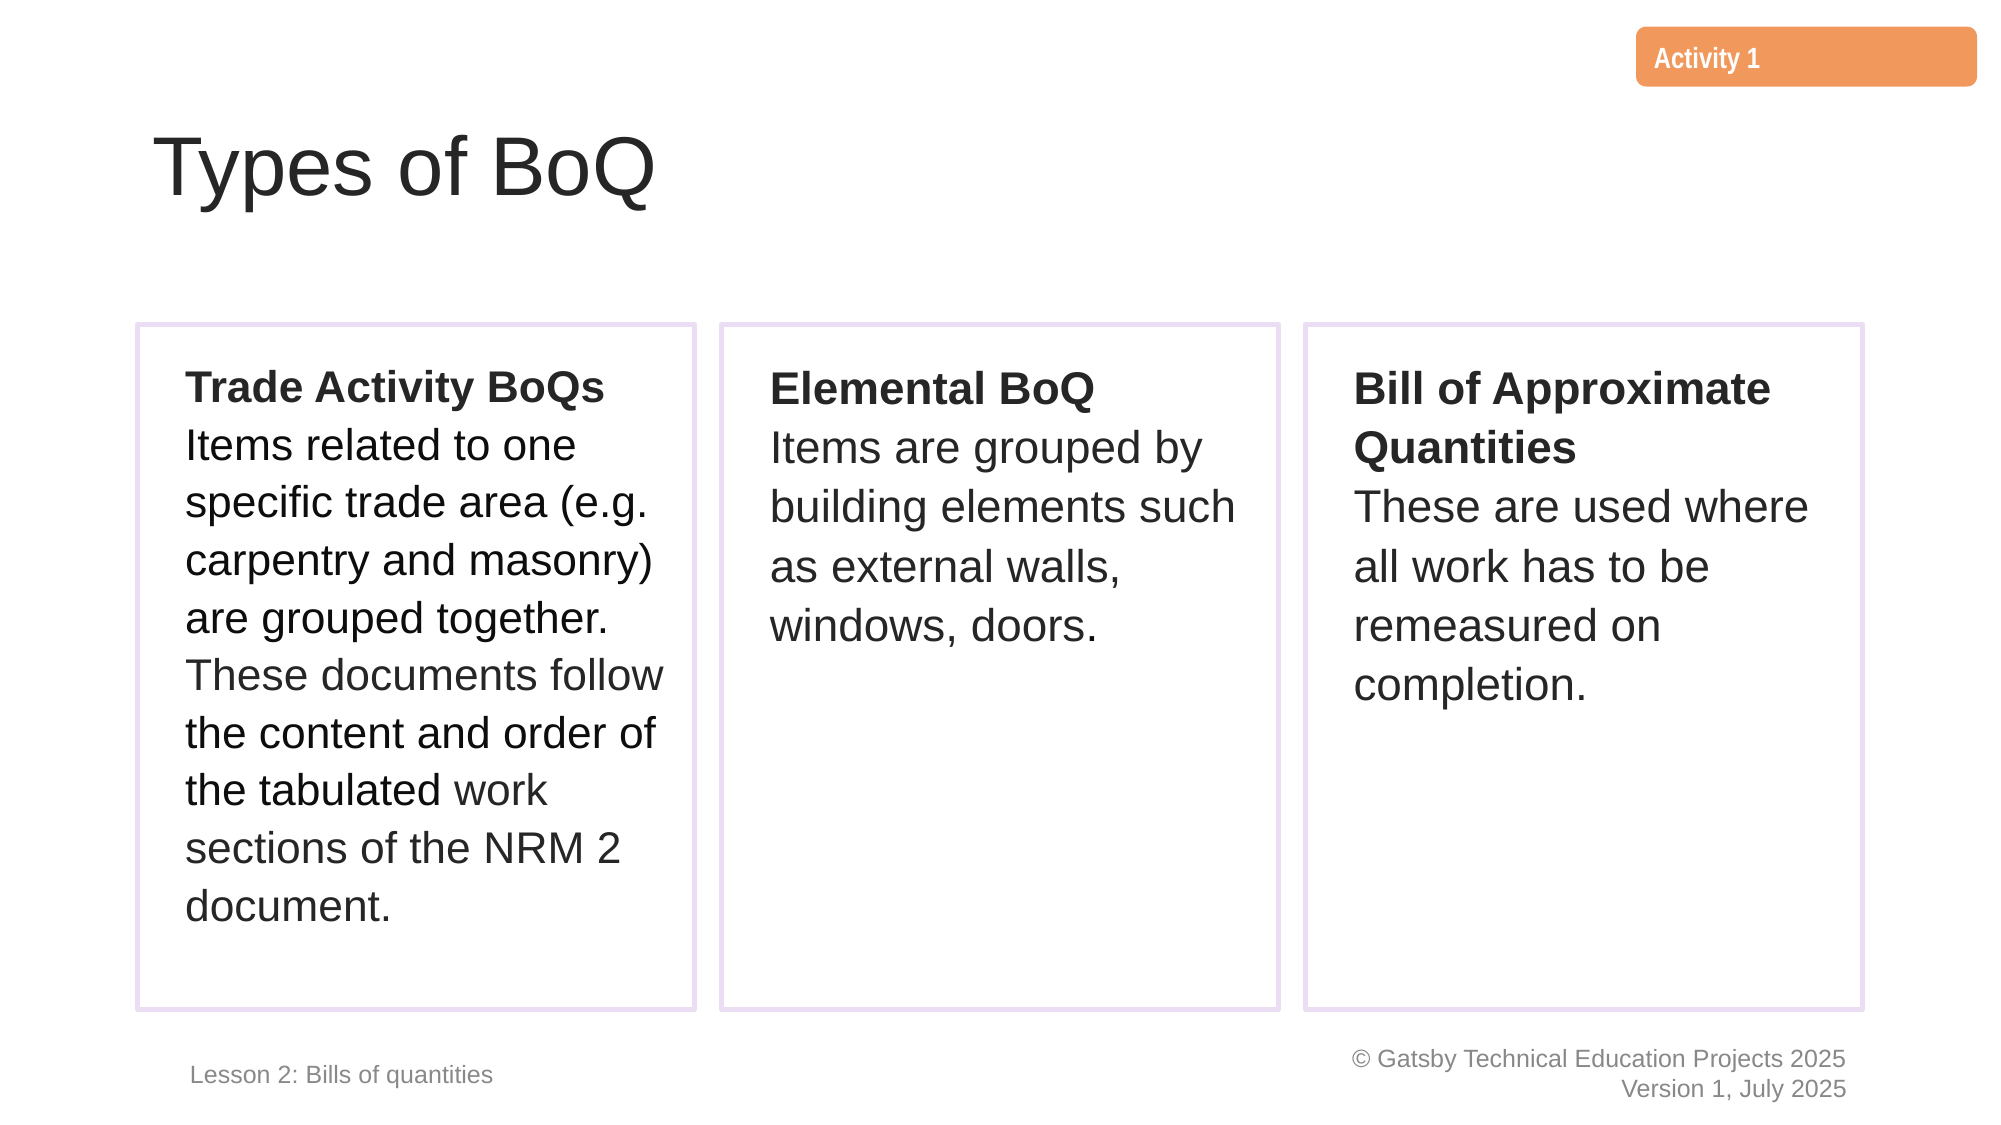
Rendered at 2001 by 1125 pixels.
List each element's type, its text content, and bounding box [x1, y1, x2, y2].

title Types of BoQ [137, 59, 1863, 278]
list Elemental BoQ Items are grouped by building elements such as external walls, windows, doors. [719, 322, 1281, 1012]
list Trade Activity BoQs Items related to one specific trade area (e.g. carpentry and masonry) are grouped together. These documents follow the content and order of the tabulated work sections of the NRM 2 document. [135, 322, 697, 1012]
text_box Activity 1 [1636, 26, 1978, 87]
list Lesson 2: Bills of quantities [137, 1042, 829, 1103]
text_box Bill of Approximate Quantities These are used where all work has to be remeasured on completion. [1305, 324, 1863, 1010]
